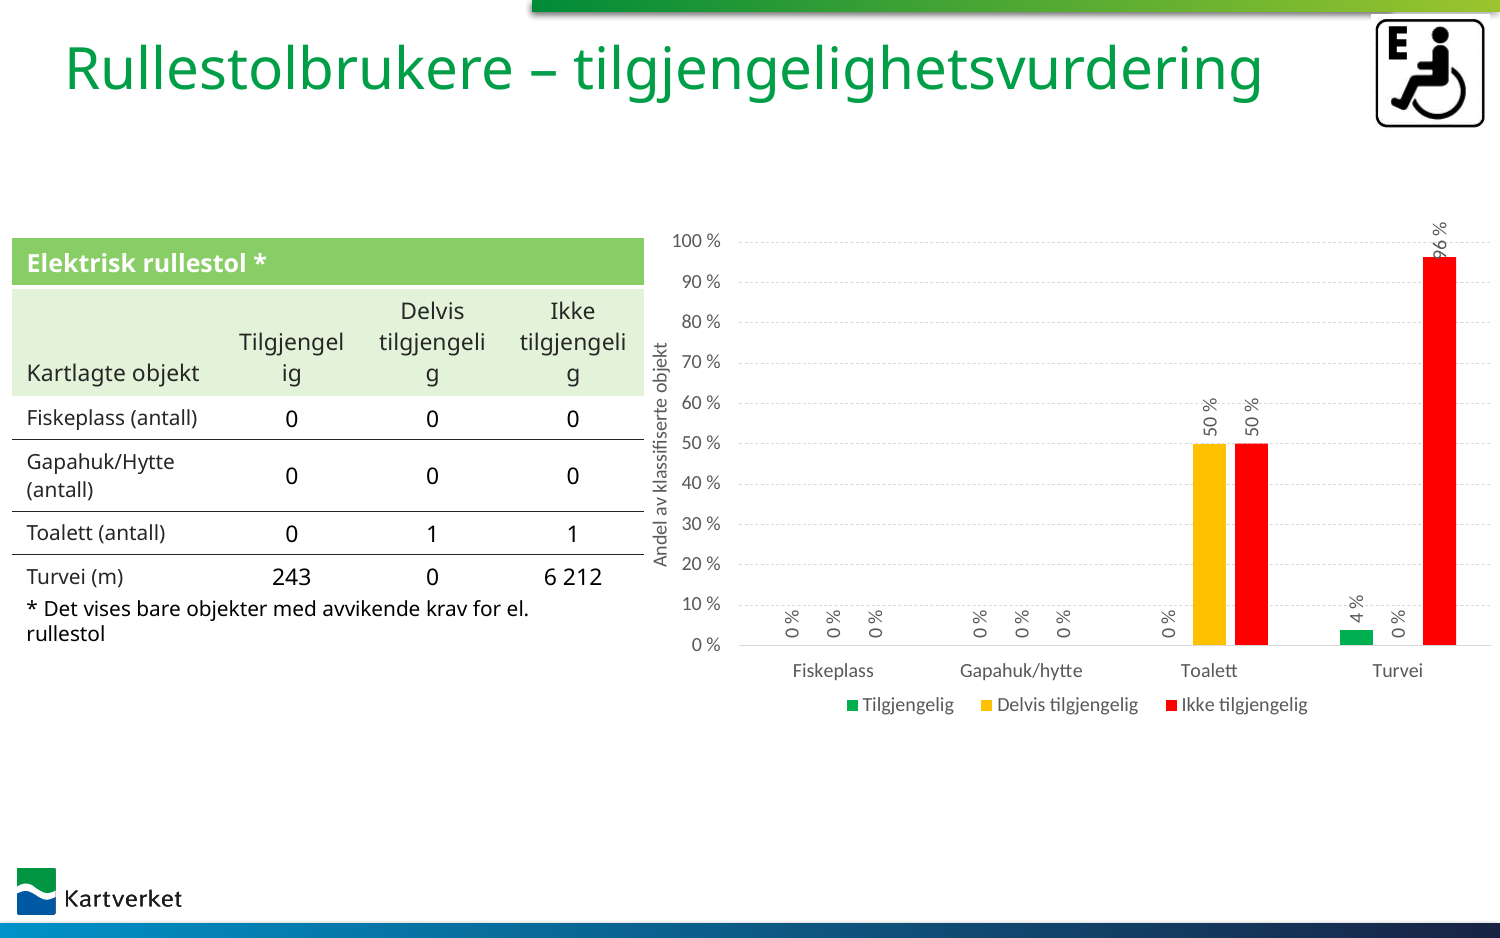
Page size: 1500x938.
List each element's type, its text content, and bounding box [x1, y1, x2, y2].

table_cell 0 [503, 440, 638, 511]
text_box * Det vises bare objekter med avvikende krav for el. rullestol [11, 588, 597, 653]
table_cell Turvei (m) [12, 555, 222, 588]
table_cell Fiskeplass (antall) [12, 396, 222, 439]
table_cell Kartlagte objekt [12, 289, 222, 396]
table_cell 0 [222, 396, 362, 439]
table_cell Tilgjengelig [222, 289, 362, 396]
text_box Rullestolbrukere – tilgjengelighetsvurdering [49, 12, 1372, 109]
picture [643, 218, 1500, 728]
table_cell 0 [503, 396, 638, 439]
table_cell 0 [222, 512, 362, 554]
table_cell Ikke tilgjengelig [503, 289, 638, 396]
table_cell 243 [222, 555, 362, 588]
table_cell 1 [362, 512, 503, 554]
table_cell Gapahuk/Hytte (antall) [12, 440, 222, 511]
table_cell 0 [362, 396, 503, 439]
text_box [1371, 13, 1491, 133]
table_cell Delvis tilgjengelig [362, 289, 503, 396]
table_cell 6 212 [503, 555, 638, 598]
table_cell 1 [503, 512, 638, 554]
table_cell 0 [362, 440, 503, 511]
table_cell 0 [362, 555, 503, 588]
table_cell Toalett (antall) [12, 512, 222, 554]
table_header Elektrisk rullestol * [12, 238, 638, 285]
table_cell 0 [222, 440, 362, 511]
